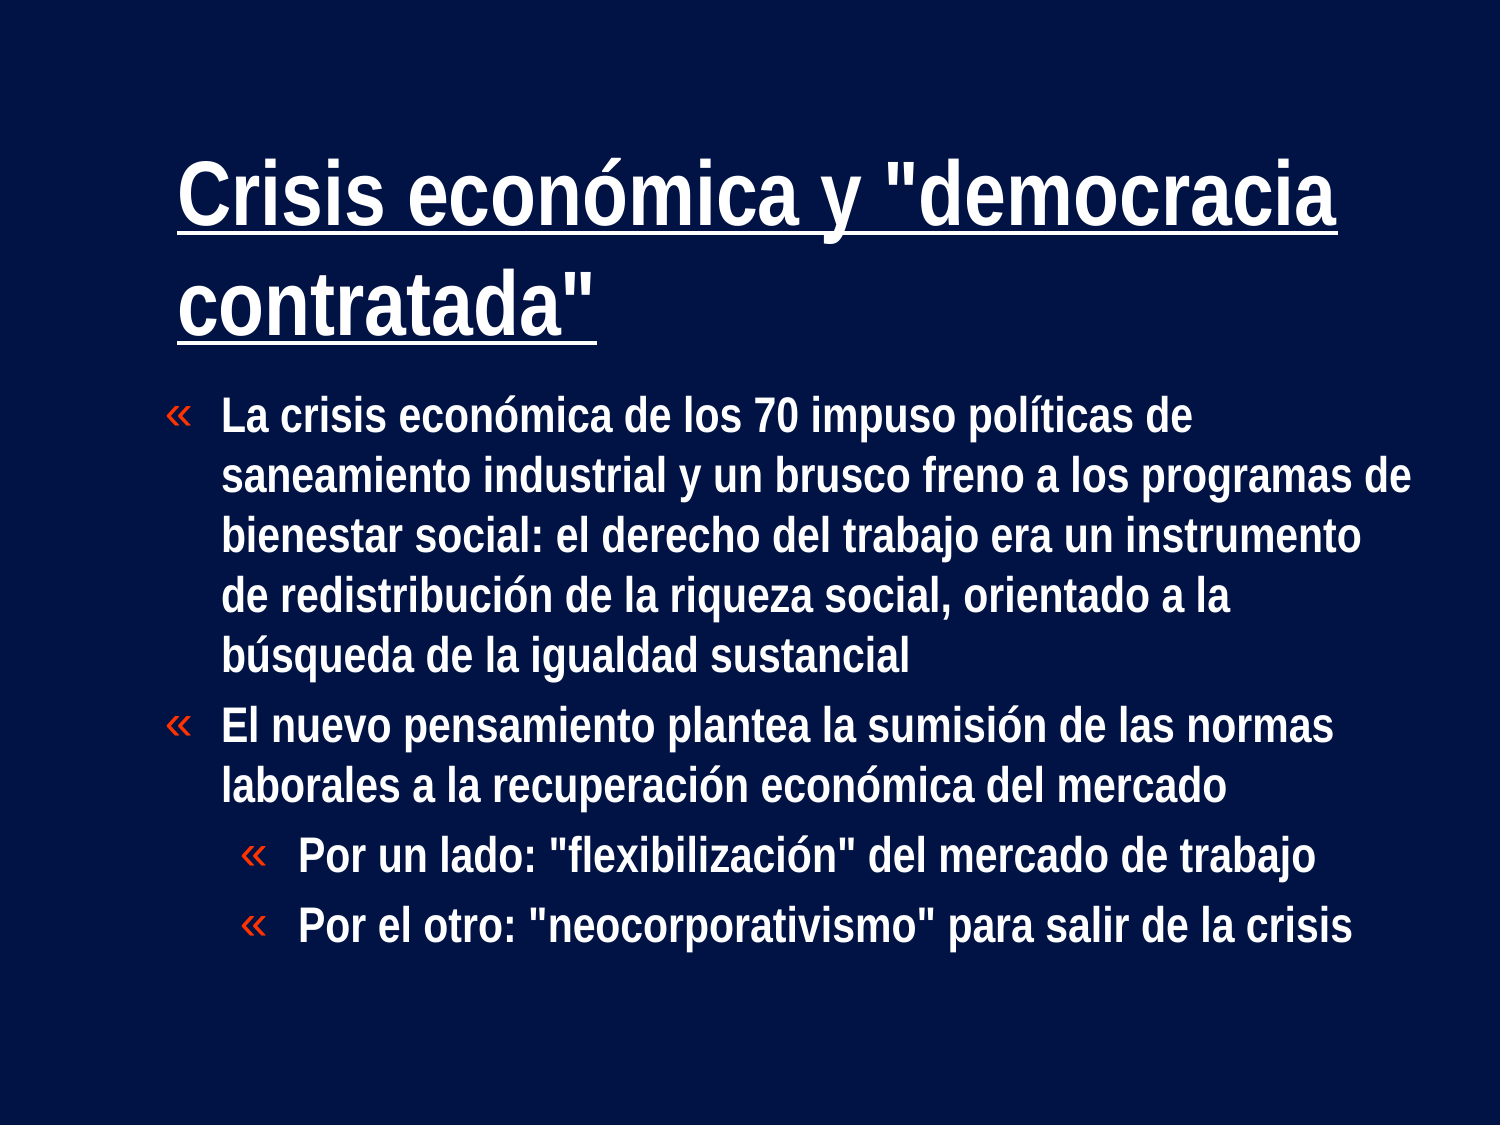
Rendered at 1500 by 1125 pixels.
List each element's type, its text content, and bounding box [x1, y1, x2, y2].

title Crisis económica y "democracia contratada" [162, 149, 1388, 338]
list La crisis económica de los 70 impuso políticas de saneamiento industrial y un brusco freno a los programas de bienestar social: el derecho del trabajo era un instrumento de redistribución de la riqueza social, orientado a la búsqueda de la igualdad sustancial El nuevo pensamiento plantea la sumisión de las normas laborales a la recuperación económica del mercado Por un lado: "flexibilización" del mercado de trabajo Por el otro: "neocorporativismo" para salir de la crisis [150, 375, 1431, 1075]
